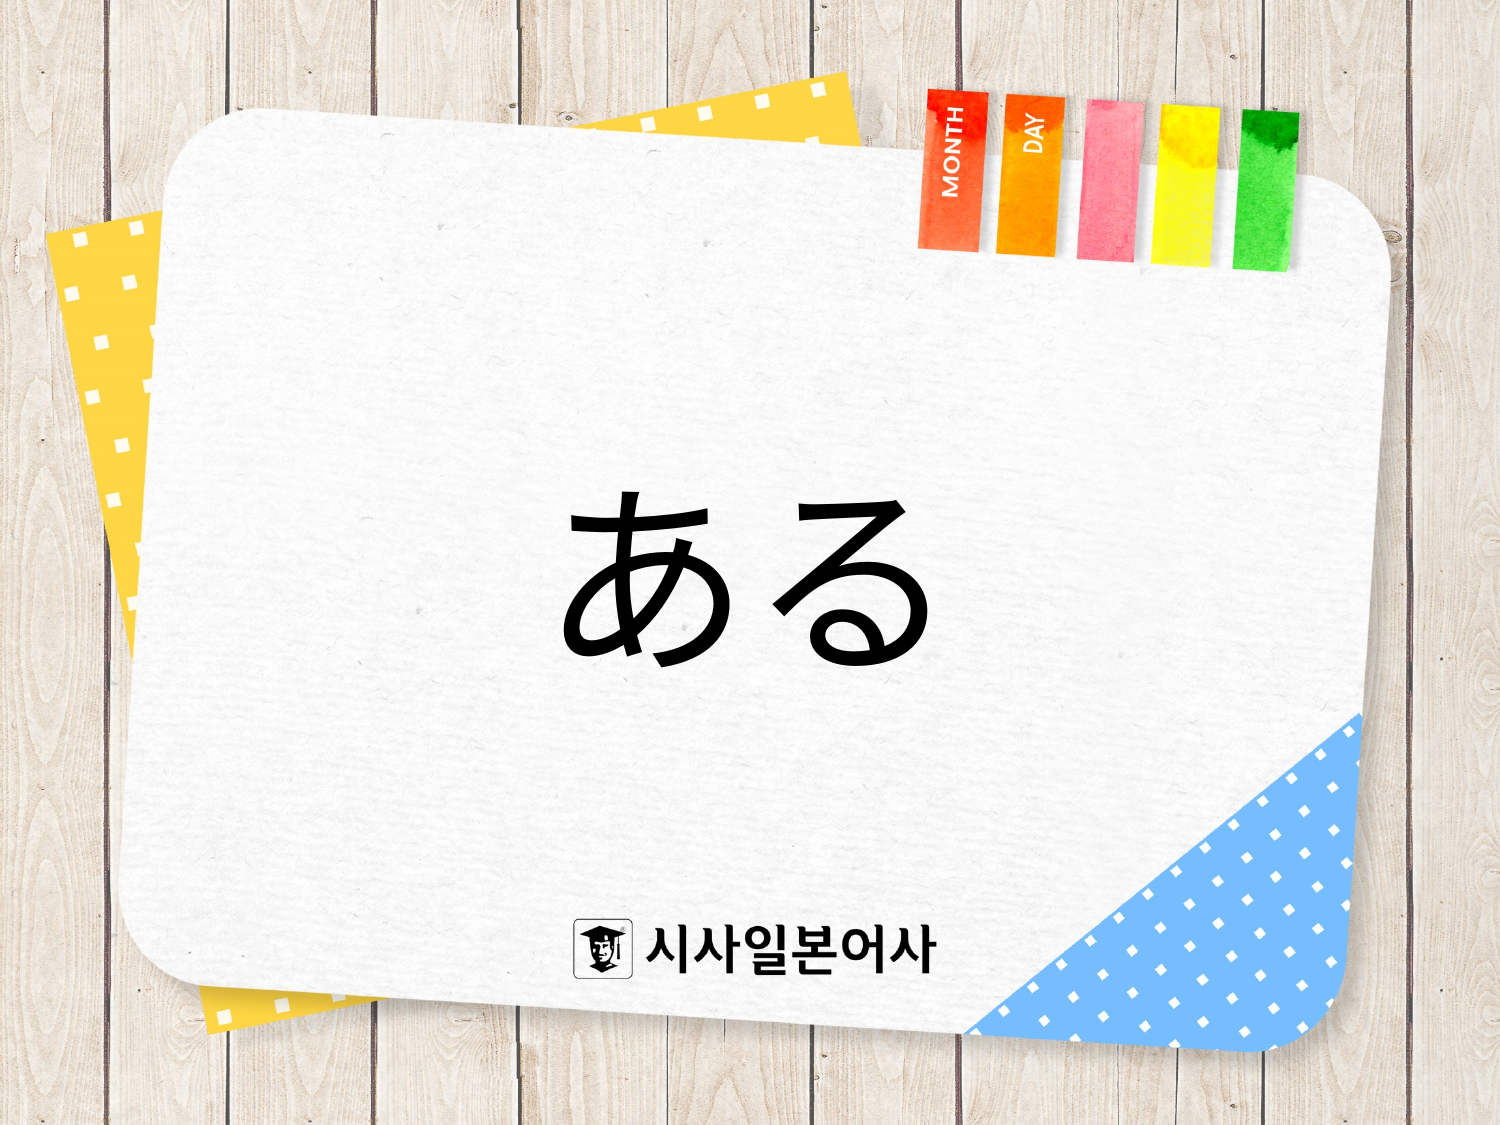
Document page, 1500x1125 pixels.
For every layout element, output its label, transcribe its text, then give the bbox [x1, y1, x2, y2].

picture [0, 0, 1500, 1125]
title ある [75, 338, 1425, 811]
